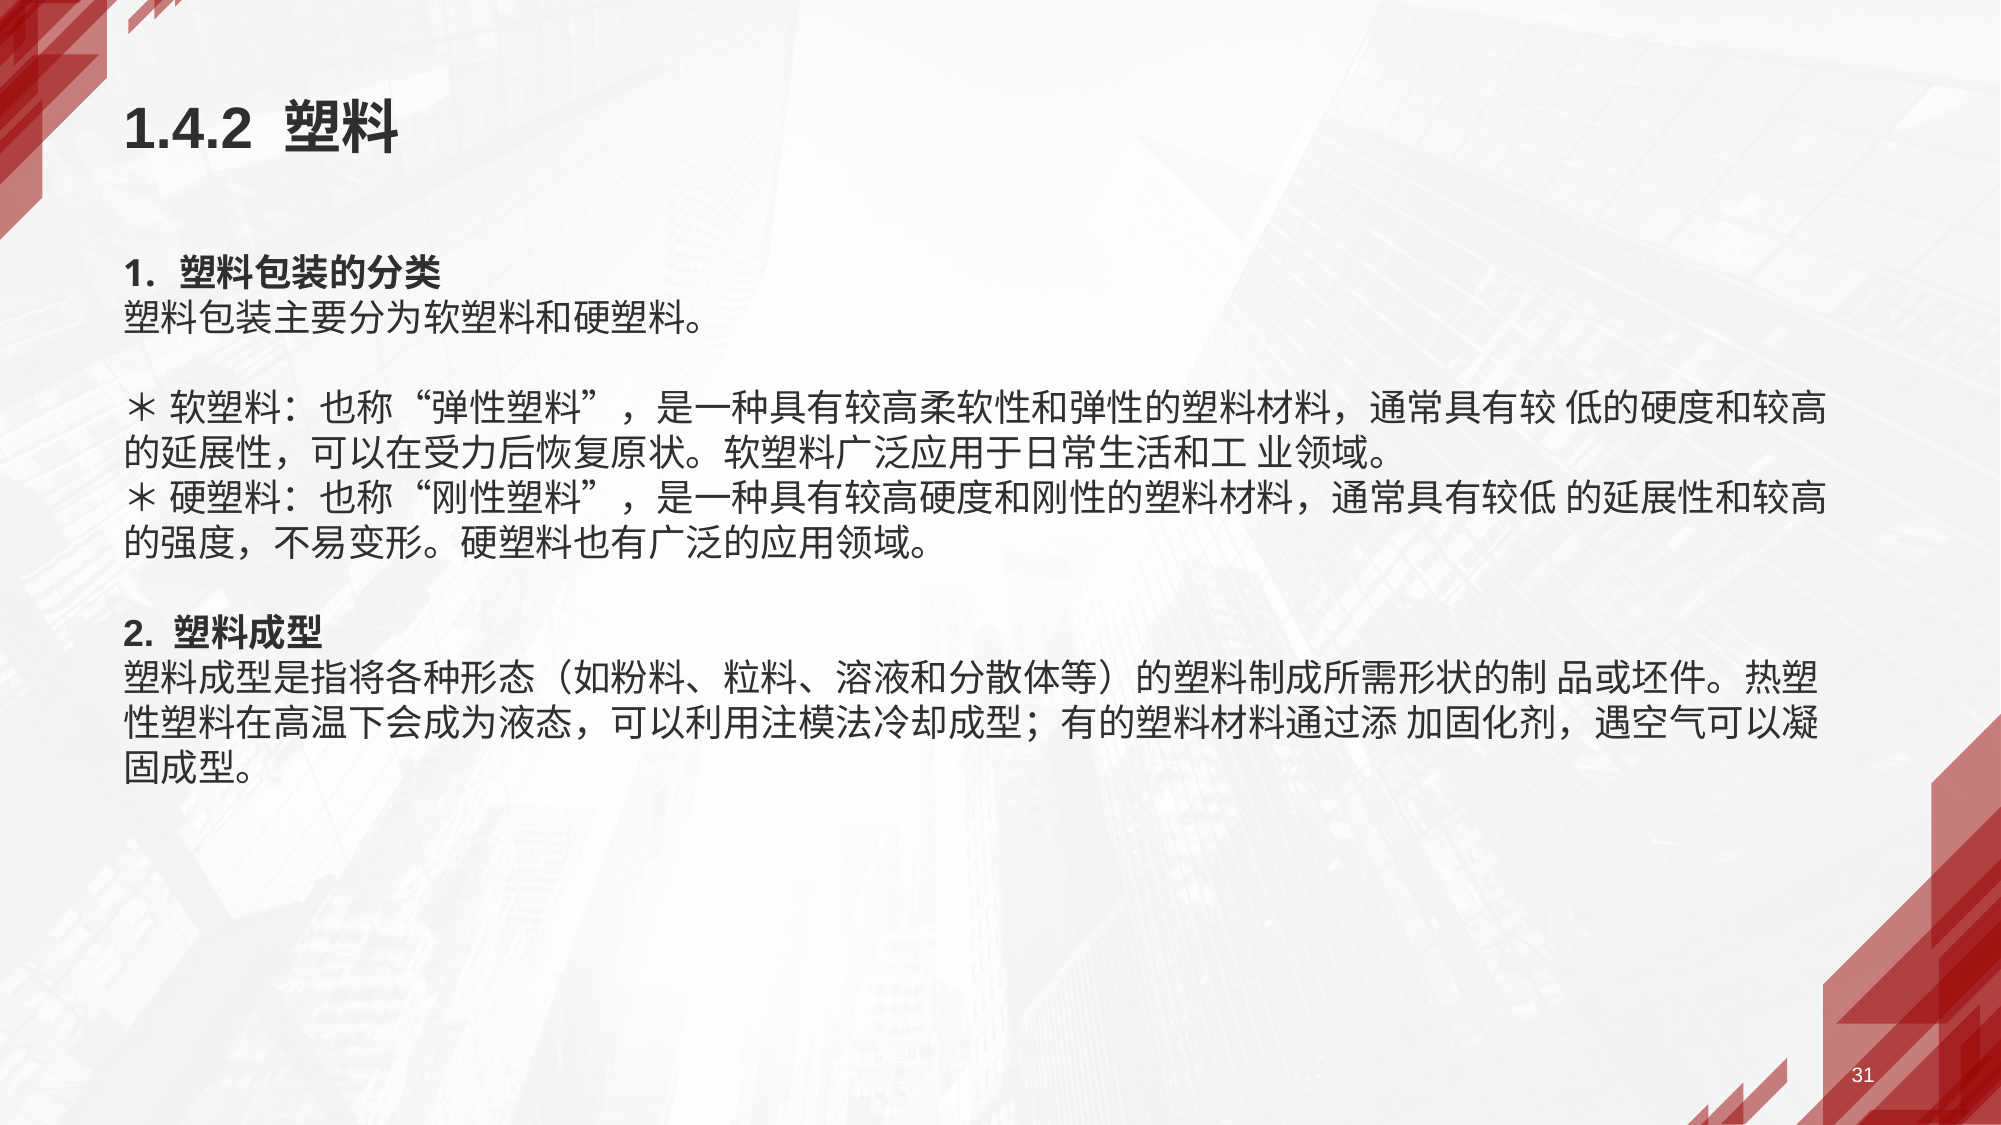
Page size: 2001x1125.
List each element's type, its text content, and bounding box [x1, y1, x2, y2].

slide_number 31 [1452, 1056, 1890, 1092]
title 1.4.2 塑料 [108, 81, 1890, 169]
text_box 塑料包装的分类 塑料包装主要分为软塑料和硬塑料。 ＊ 软塑料：也称“弹性塑料”，是一种具有较高柔软性和弹性的塑料材料，通常具有较 低的硬度和较高的延展性，可以在受力后恢复原状。软塑料广泛应用于日常生活和工 业领域。 ＊ 硬塑料：也称“刚性塑料”，是一种具有较高硬度和刚性的塑料材料，通常具有较低 的延展性和较高的强度，不易变形。硬塑料也有广泛的应用领域。 2. 塑料成型 塑料成型是指将各种形态（如粉料、粒料、溶液和分散体等）的塑料制成所需形状的制 品或坯件。热塑性塑料在高温下会成为液态，可以利用注模法冷却成型；有的塑料材料通过添 加固化剂，遇空气可以凝固成型。 [108, 241, 1867, 797]
